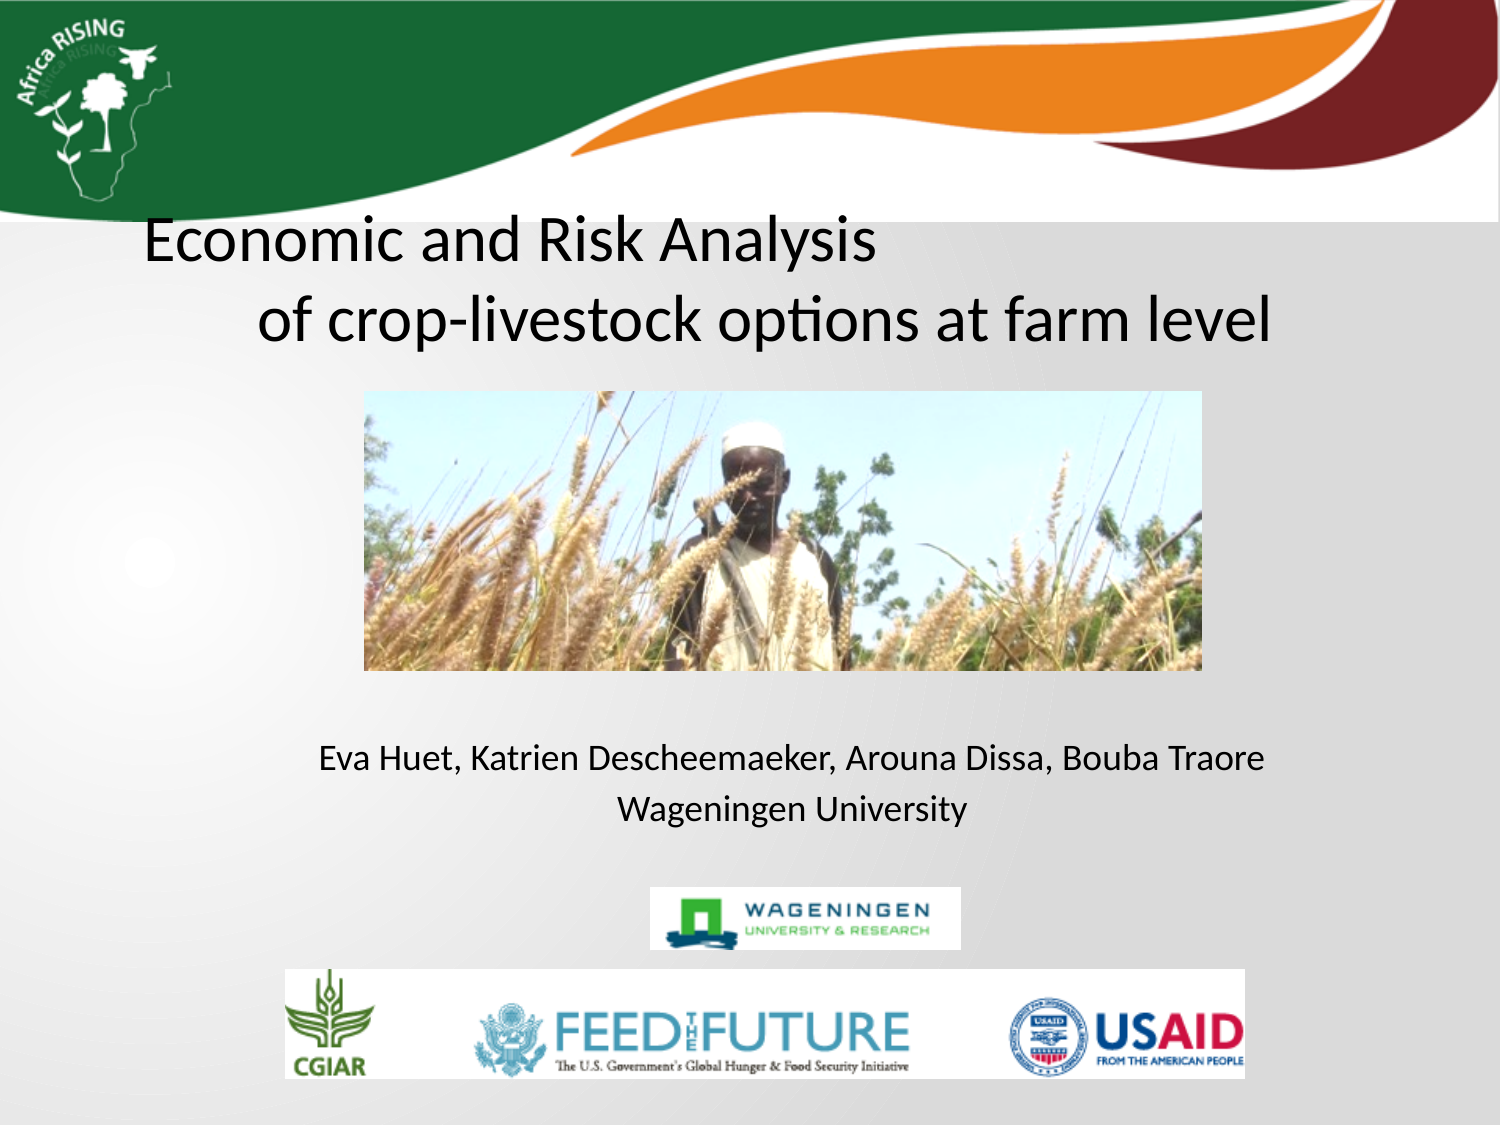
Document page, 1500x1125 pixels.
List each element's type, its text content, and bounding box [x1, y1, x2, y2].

picture [363, 391, 1203, 672]
picture [649, 886, 961, 951]
picture [285, 969, 1245, 1079]
list Economic and Risk Analysis of crop-livestock options at farm level [75, 187, 1438, 375]
picture [0, 0, 1499, 222]
list Eva Huet, Katrien Descheemaeker, Arouna Dissa, Bouba Traore Wageningen University [176, 725, 1390, 838]
